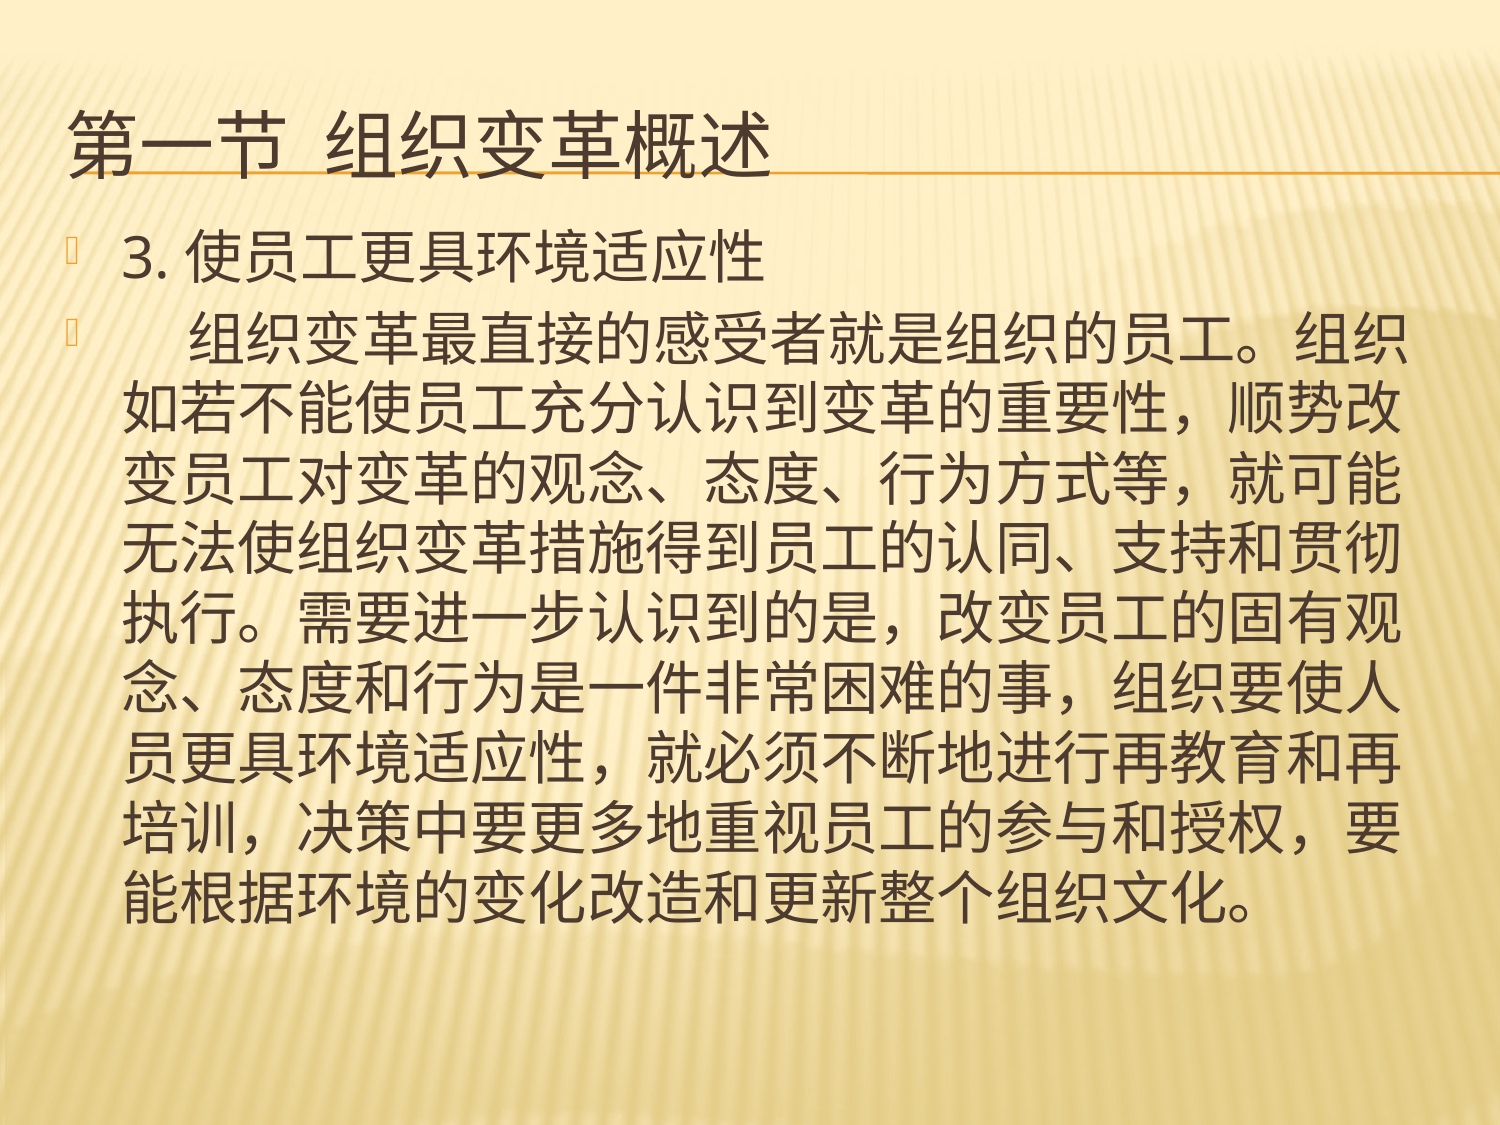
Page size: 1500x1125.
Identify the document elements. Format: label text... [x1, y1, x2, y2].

title 第一节 组织变革概述 [50, 75, 1475, 212]
list 3.使员工更具环境适应性 组织变革最直接的感受者就是组织的员工。组织如若不能使员工充分认识到变革的重要性，顺势改变员工对变革的观念、态度、行为方式等，就可能无法使组织变革措施得到员工的认同、支持和贯彻执行。需要进一步认识到的是，改变员工的固有观念、态度和行为是一件非常困难的事，组织要使人员更具环境适应性，就必须不断地进行再教育和再培训，决策中要更多地重视员工的参与和授权，要能根据环境的变化改造和更新整个组织文化。 [49, 212, 1476, 956]
